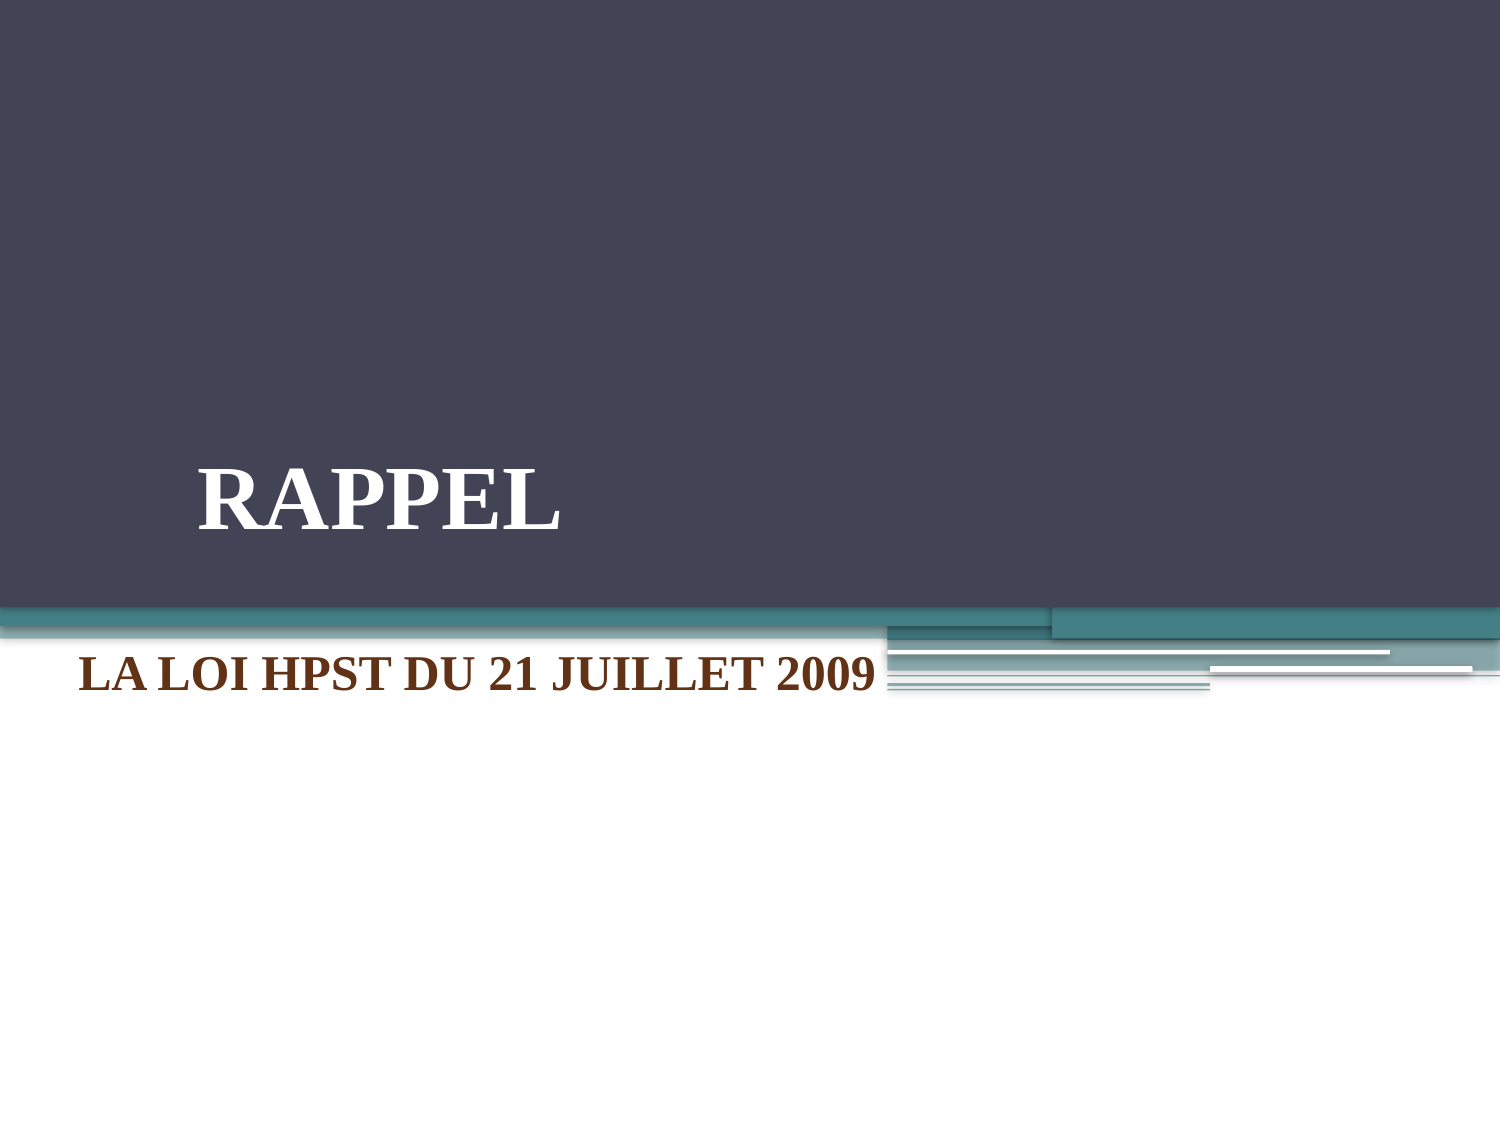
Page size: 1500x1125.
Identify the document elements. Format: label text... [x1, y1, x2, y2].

subtitle LA LOI HPST DU 21 JUILLET 2009 [53, 633, 1070, 786]
title RAPPEL [183, 314, 1427, 556]
